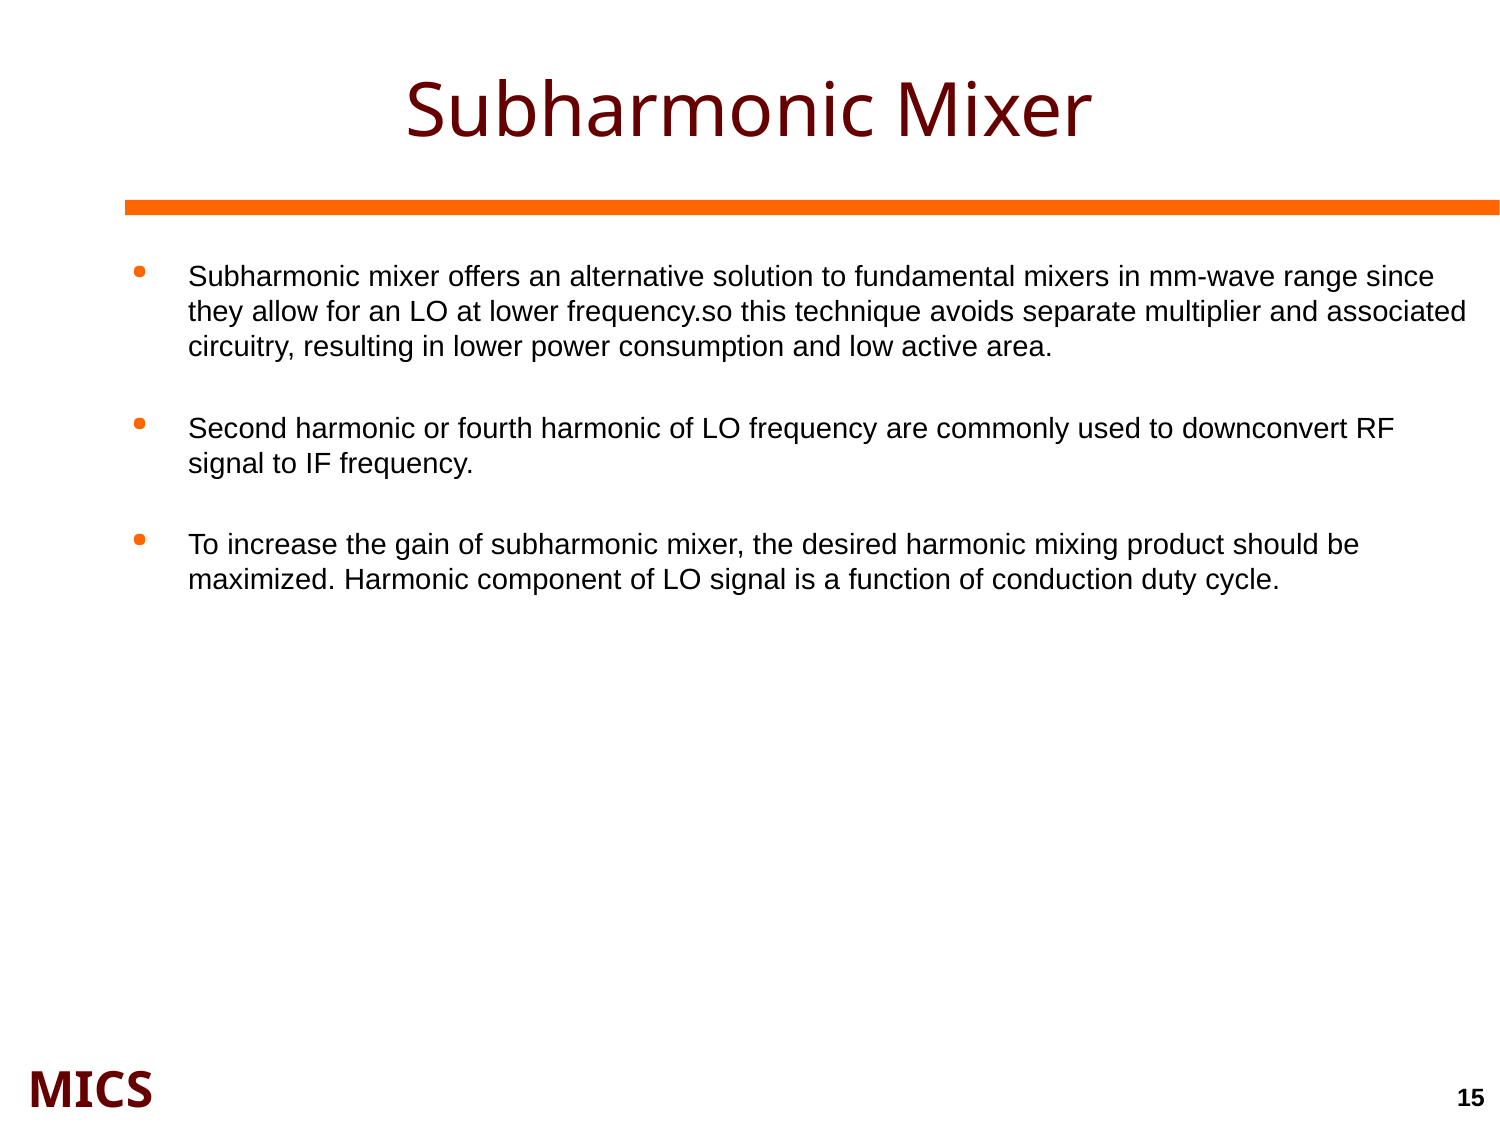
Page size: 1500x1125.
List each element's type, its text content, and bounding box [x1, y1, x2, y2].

slide_number 15 [1425, 1067, 1500, 1125]
list Subharmonic mixer offers an alternative solution to fundamental mixers in mm-wave range since they allow for an LO at lower frequency.so this technique avoids separate multiplier and associated circuitry, resulting in lower power consumption and low active area. Second harmonic or fourth harmonic of LO frequency are commonly used to downconvert RF signal to IF frequency. To increase the gain of subharmonic mixer, the desired harmonic mixing product should be maximized. Harmonic component of LO signal is a function of conduction duty cycle. [116, 249, 1488, 926]
title Subharmonic Mixer [112, 12, 1388, 201]
